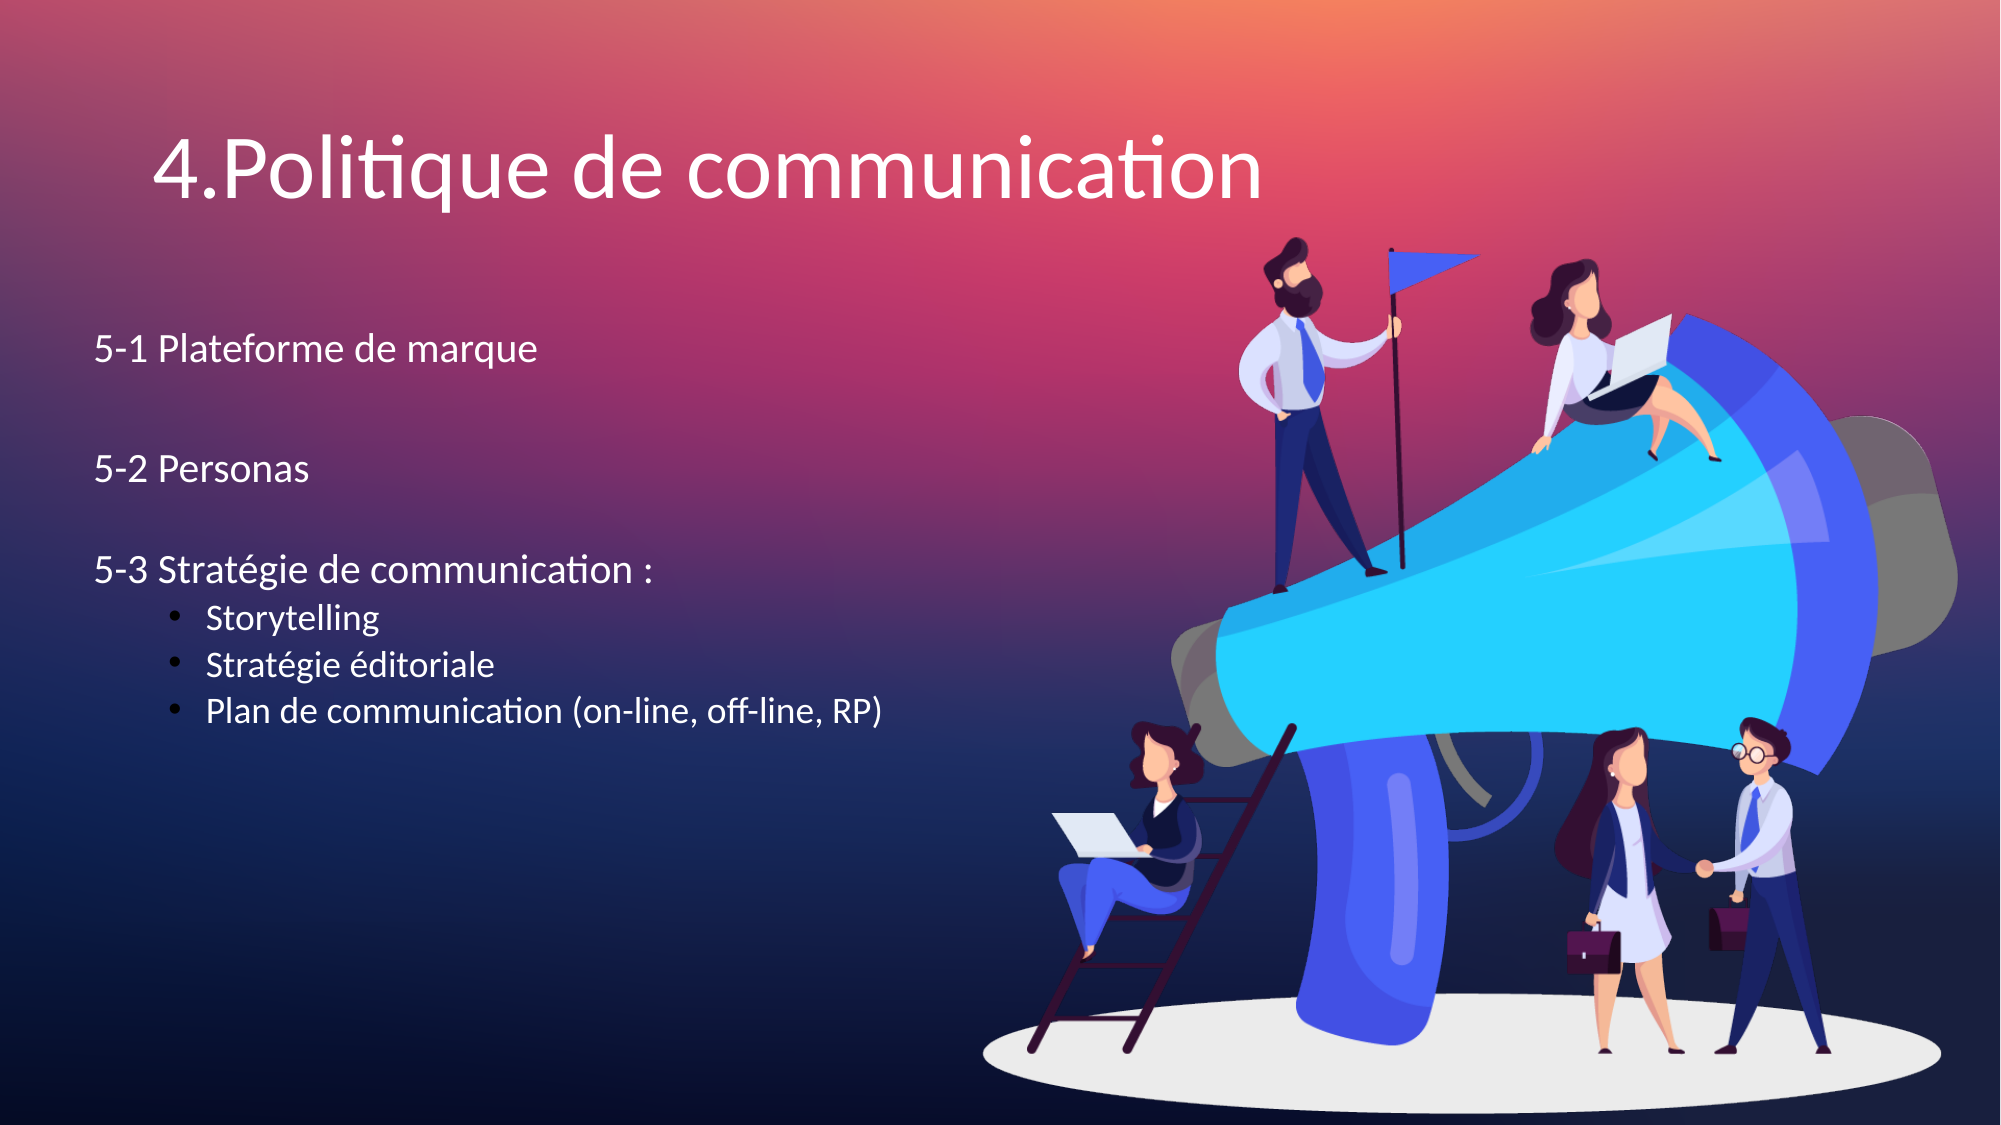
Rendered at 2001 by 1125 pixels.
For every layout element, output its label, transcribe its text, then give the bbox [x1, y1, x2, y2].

list 5-1 Plateforme de marque 5-2 Personas 5-3 Stratégie de communication : Storytelling Stratégie éditoriale Plan de communication (on-line, off-line, RP) [78, 322, 922, 1037]
picture [0, 0, 2001, 1125]
title 4.Politique de communication [137, 59, 1863, 278]
